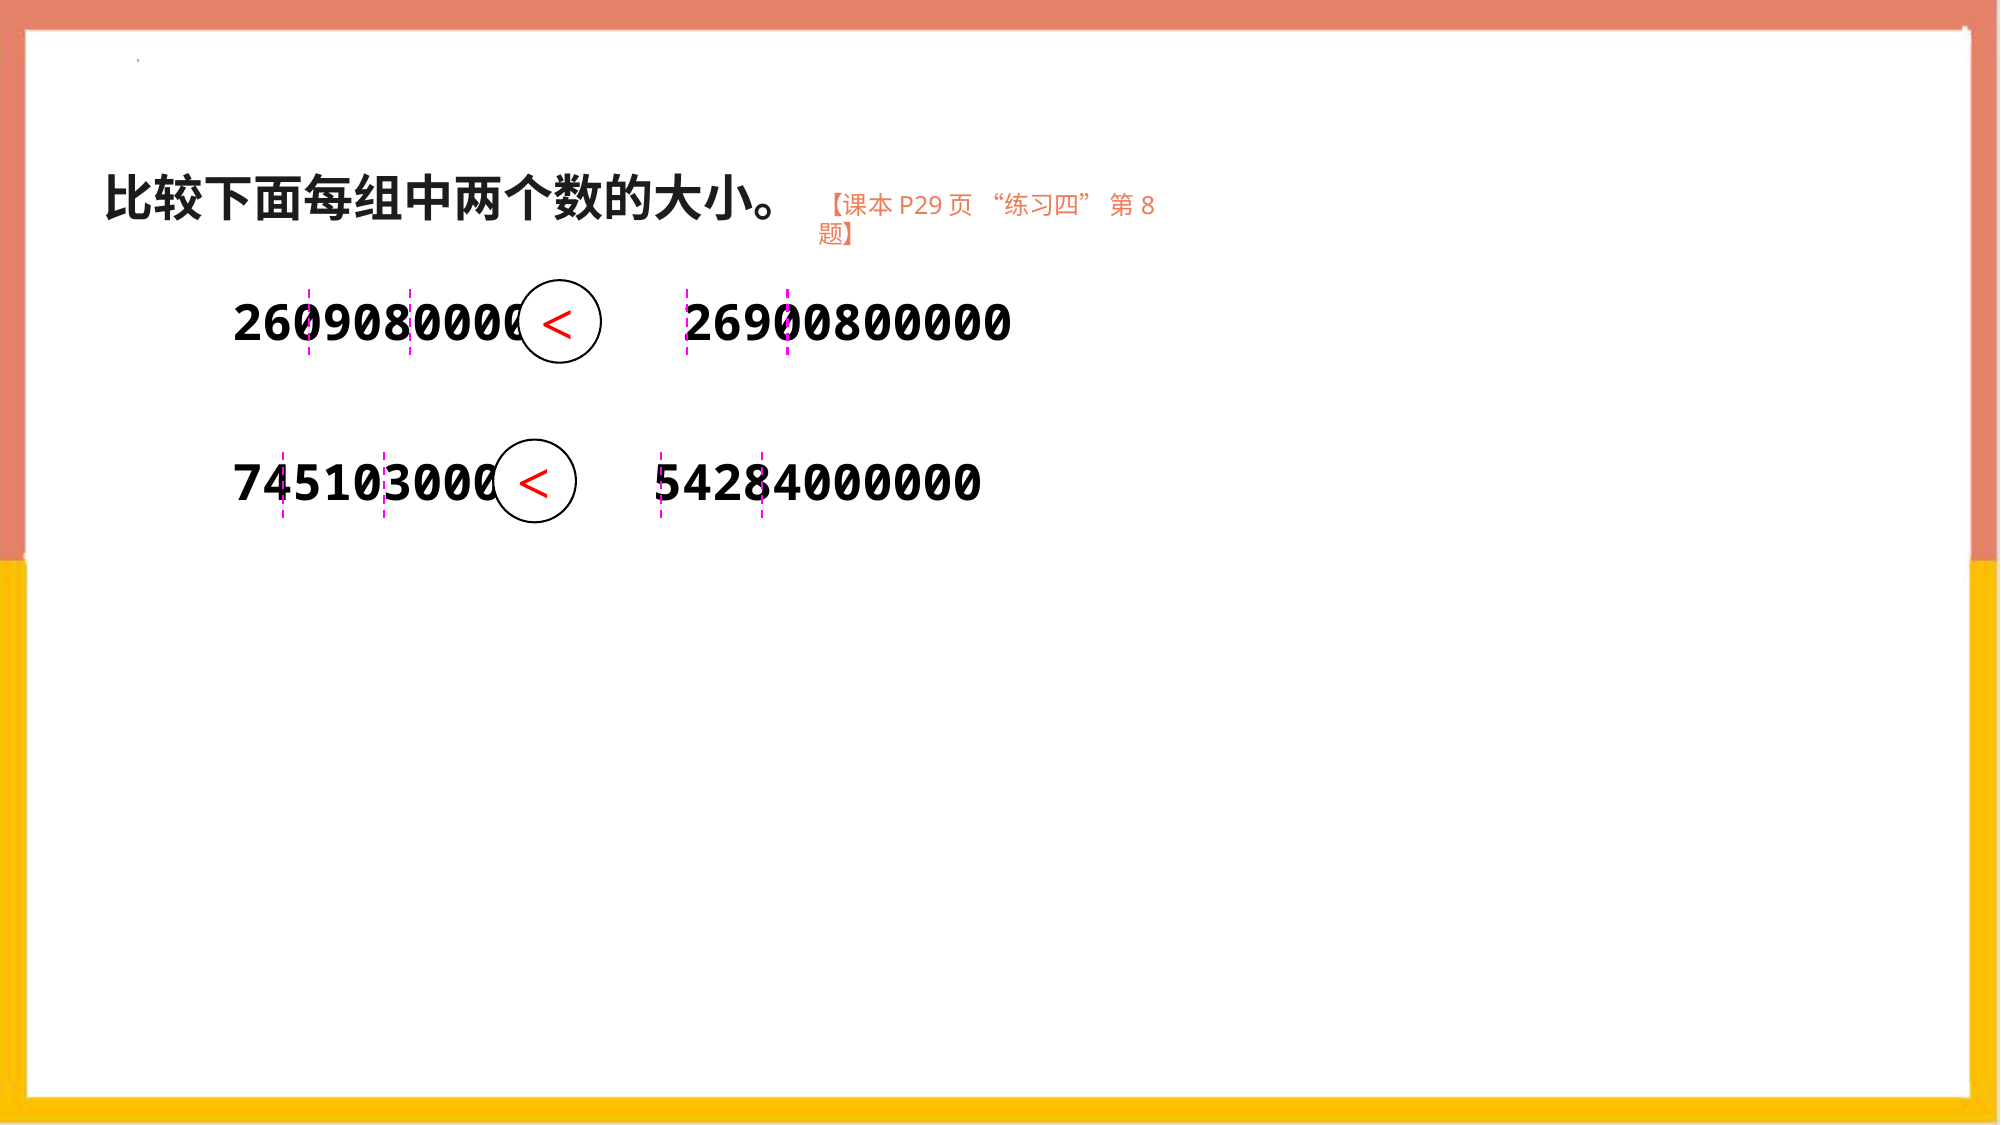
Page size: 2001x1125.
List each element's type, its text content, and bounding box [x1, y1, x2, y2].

text_box 7451030000 54284000000 [614, 442, 1057, 518]
text_box [493, 463, 497, 499]
text_box 26090800000 26900800000 [638, 283, 1057, 359]
text_box < [520, 276, 638, 366]
picture [0, 0, 2001, 1125]
text_box 7451030000 54284000000 [217, 442, 497, 518]
text_box 【课本P29页 “练习四” 第8题】 [803, 181, 1213, 257]
text_box 比较下面每组中两个数的大小。 [88, 158, 1412, 234]
text_box 26090800000 26900800000 [217, 283, 520, 359]
text_box < [497, 435, 614, 526]
